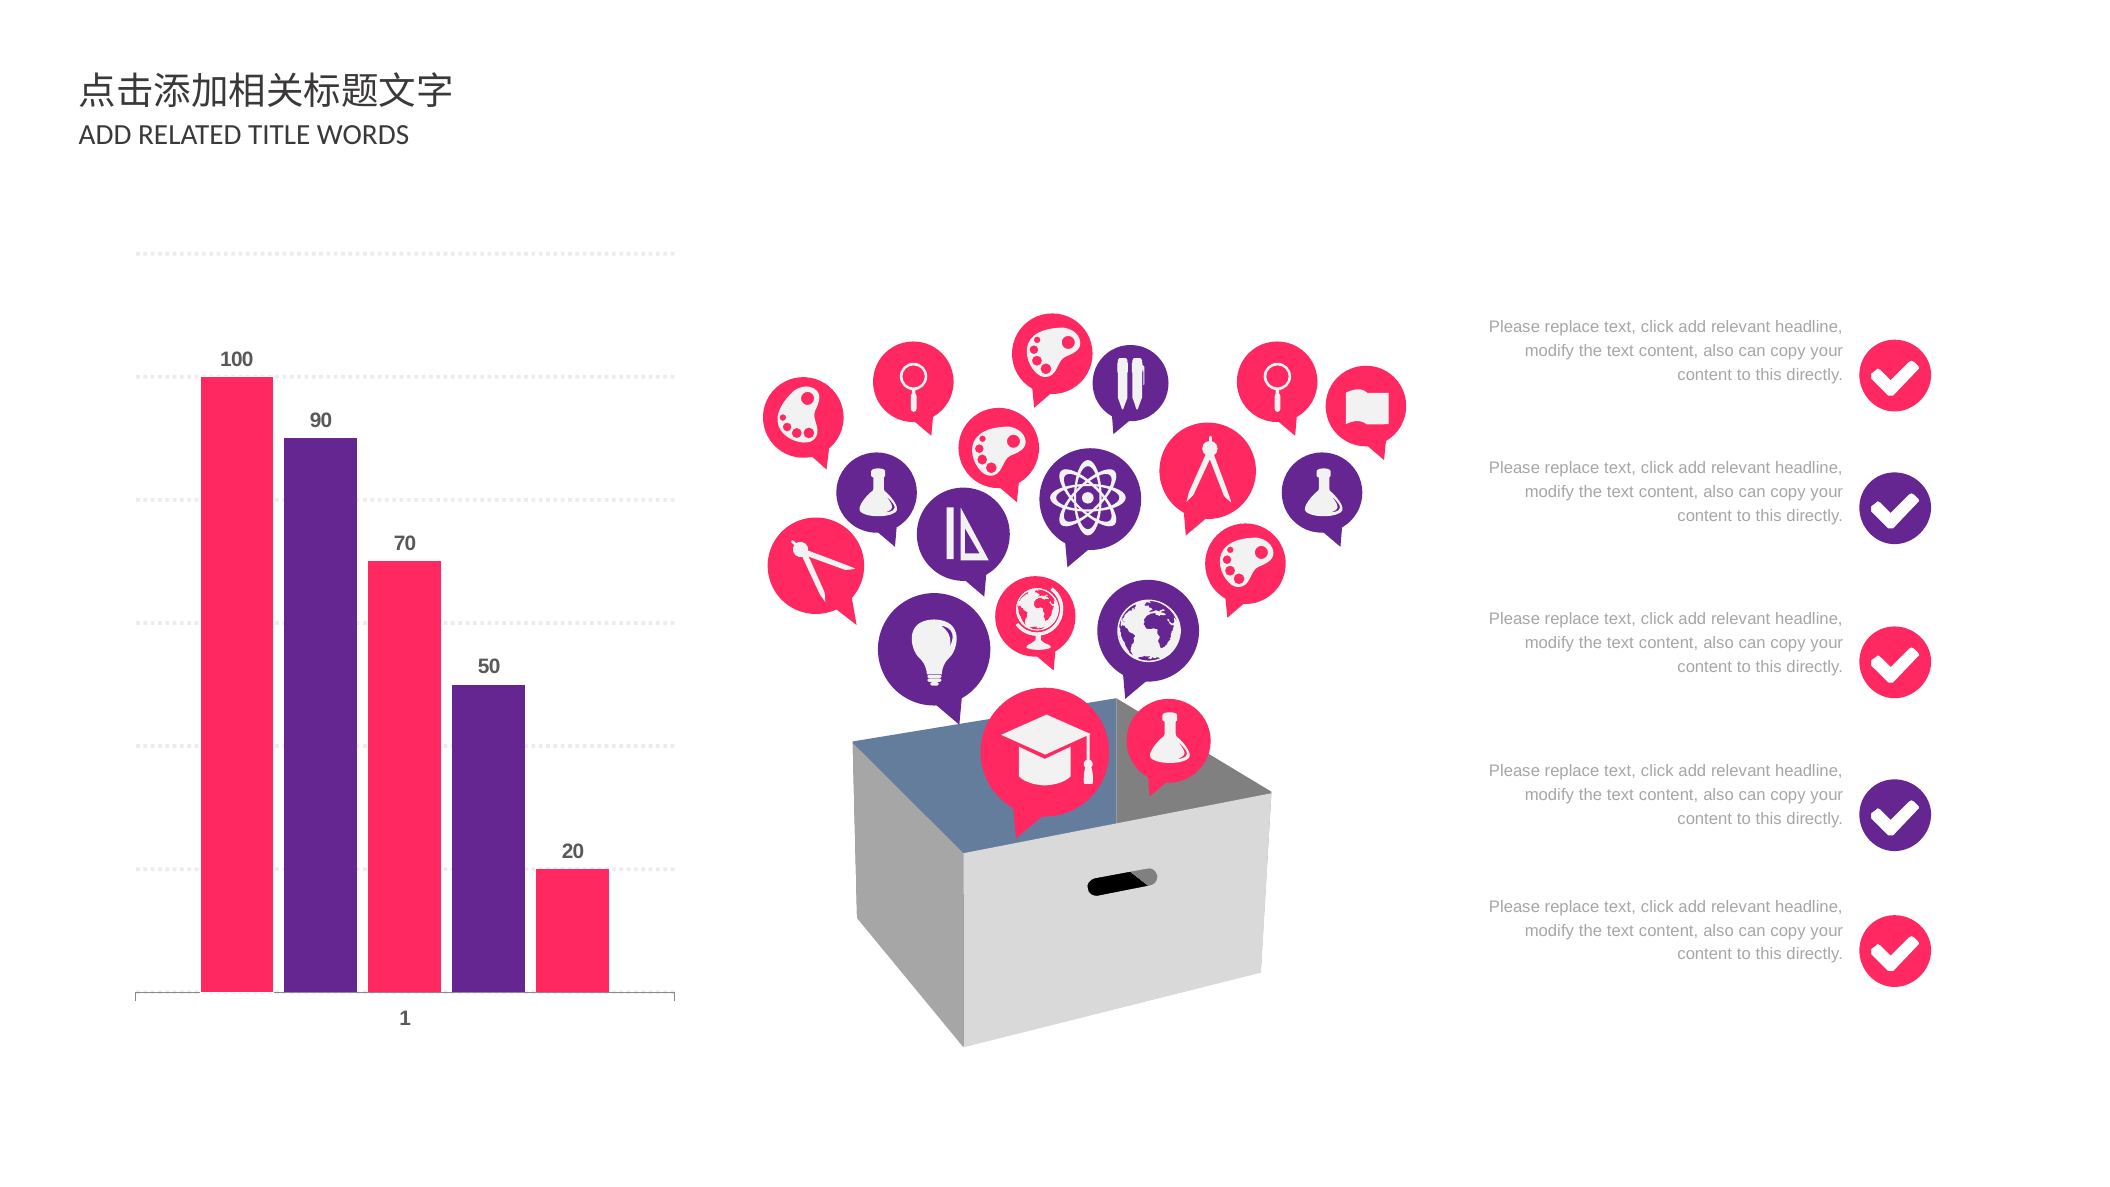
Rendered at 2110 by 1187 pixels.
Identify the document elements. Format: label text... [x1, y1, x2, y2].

text_box ADD RELATED TITLE WORDS [62, 107, 426, 159]
text_box Please replace text, click add relevant headline, modify the text content, also can copy your content to this directly. [1465, 756, 1844, 828]
text_box [1859, 339, 1932, 412]
text_box Please replace text, click add relevant headline, modify the text content, also can copy your content to this directly. [1465, 603, 1844, 676]
text_box Please replace text, click add relevant headline, modify the text content, also can copy your content to this directly. [1465, 311, 1844, 384]
text_box [1859, 779, 1932, 852]
text_box [1859, 626, 1932, 699]
text_box Please replace text, click add relevant headline, modify the text content, also can copy your content to this directly. [1465, 452, 1844, 525]
text_box [1859, 915, 1932, 987]
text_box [762, 313, 1407, 839]
text_box Please replace text, click add relevant headline, modify the text content, also can copy your content to this directly. [1465, 891, 1844, 964]
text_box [852, 742, 1272, 1048]
text_box 点击添加相关标题文字 [62, 59, 470, 121]
chart [123, 237, 686, 1047]
text_box [1859, 472, 1932, 545]
